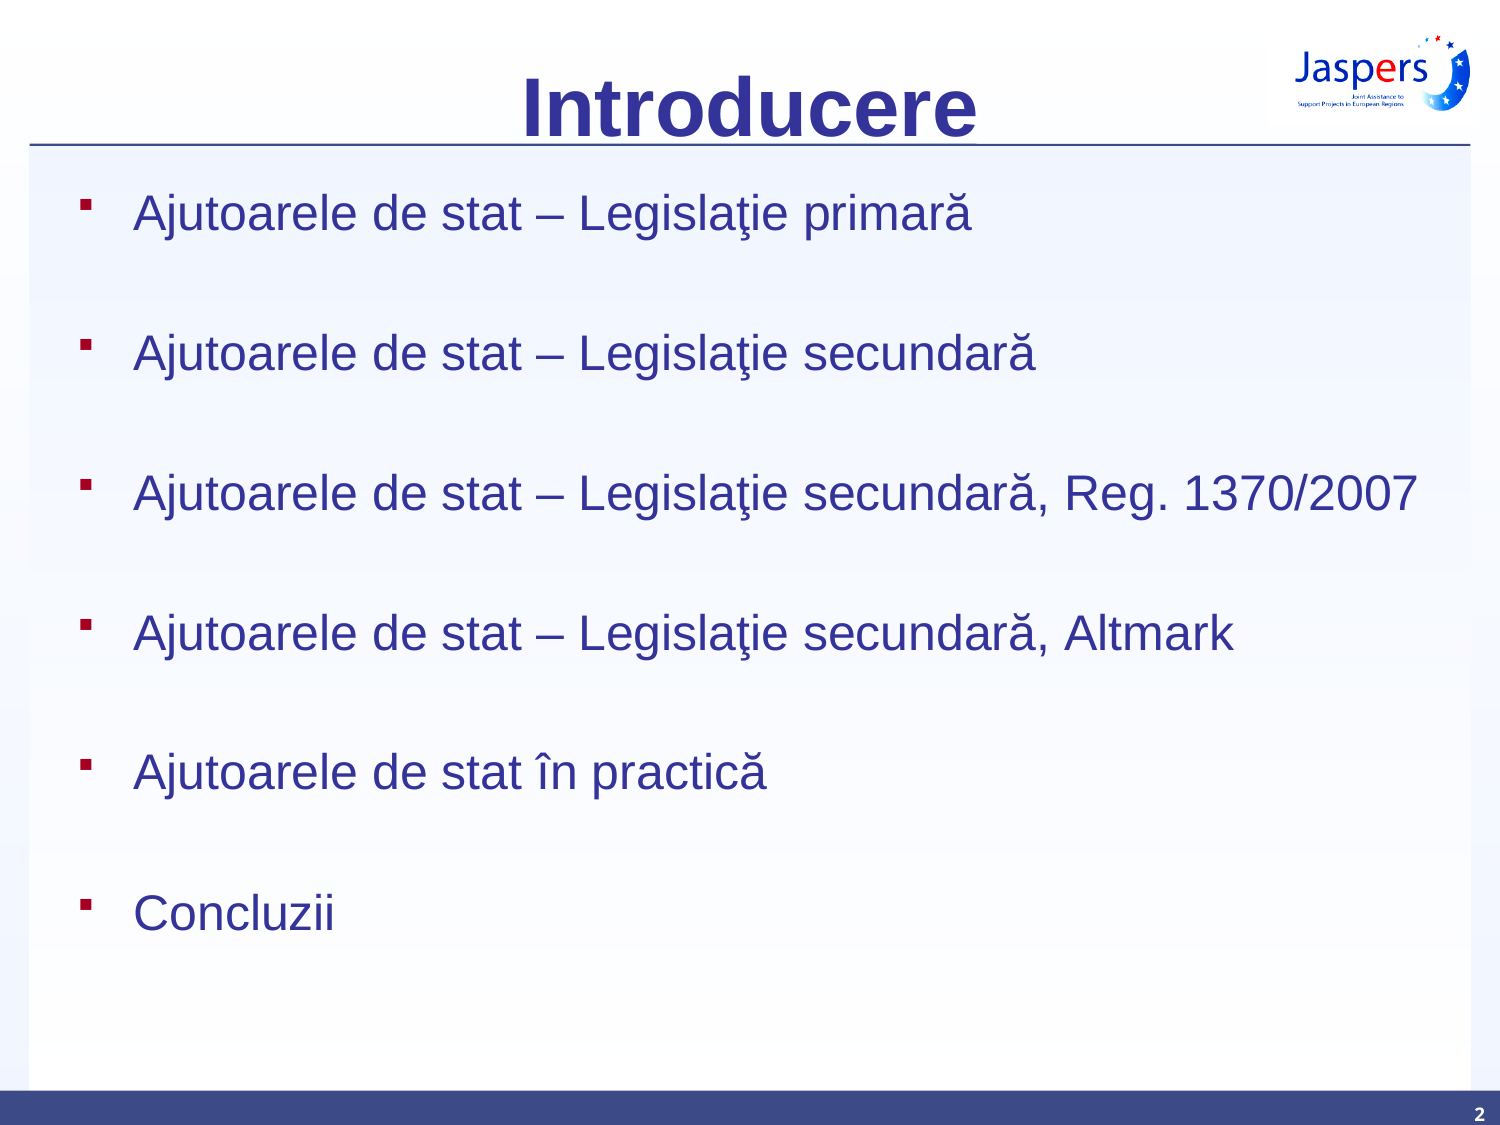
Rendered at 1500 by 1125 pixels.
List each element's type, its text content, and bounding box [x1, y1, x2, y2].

list Ajutoarele de stat – Legislaţie primară Ajutoarele de stat – Legislaţie secundară Ajutoarele de stat – Legislaţie secundară, Reg. 1370/2007 Ajutoarele de stat – Legislaţie secundară, Altmark Ajutoarele de stat în practică Concluzii [62, 172, 1438, 1050]
title Introducere [75, 45, 1425, 161]
text_box 2 [1187, 1095, 1500, 1125]
